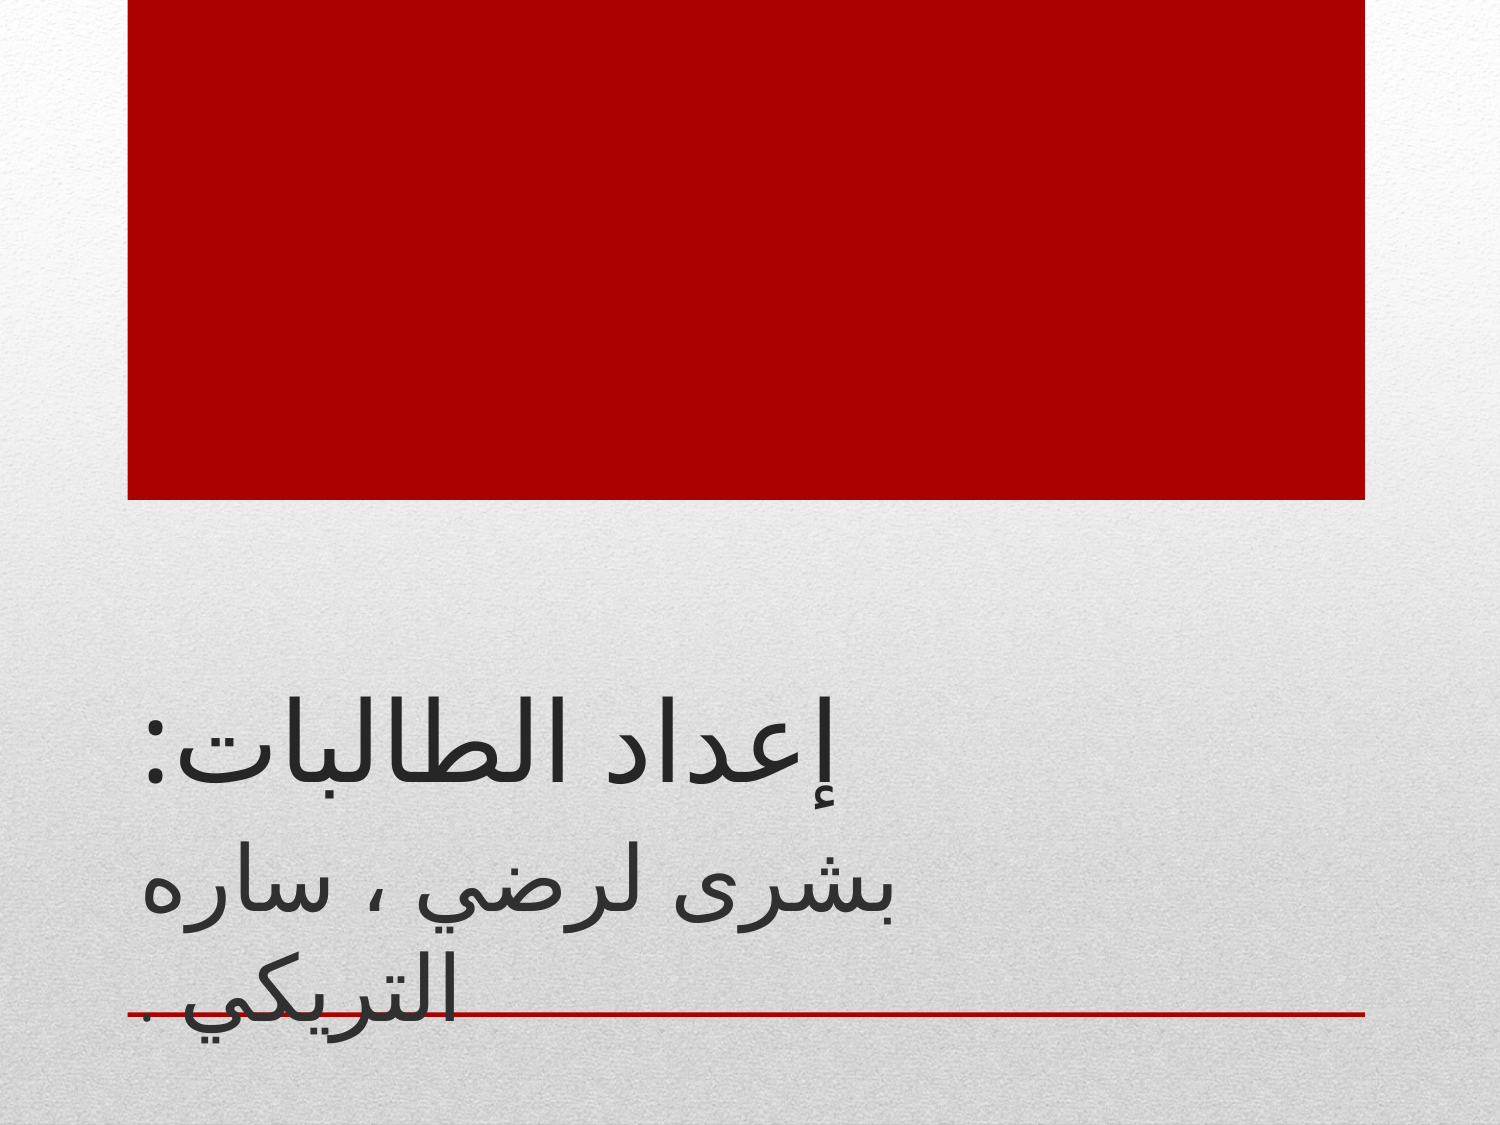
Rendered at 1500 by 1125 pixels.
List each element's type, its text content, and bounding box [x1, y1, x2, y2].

list بشرى لرضي ، ساره التريكي . [125, 812, 1250, 963]
title إعداد الطالبات: [125, 537, 1363, 813]
